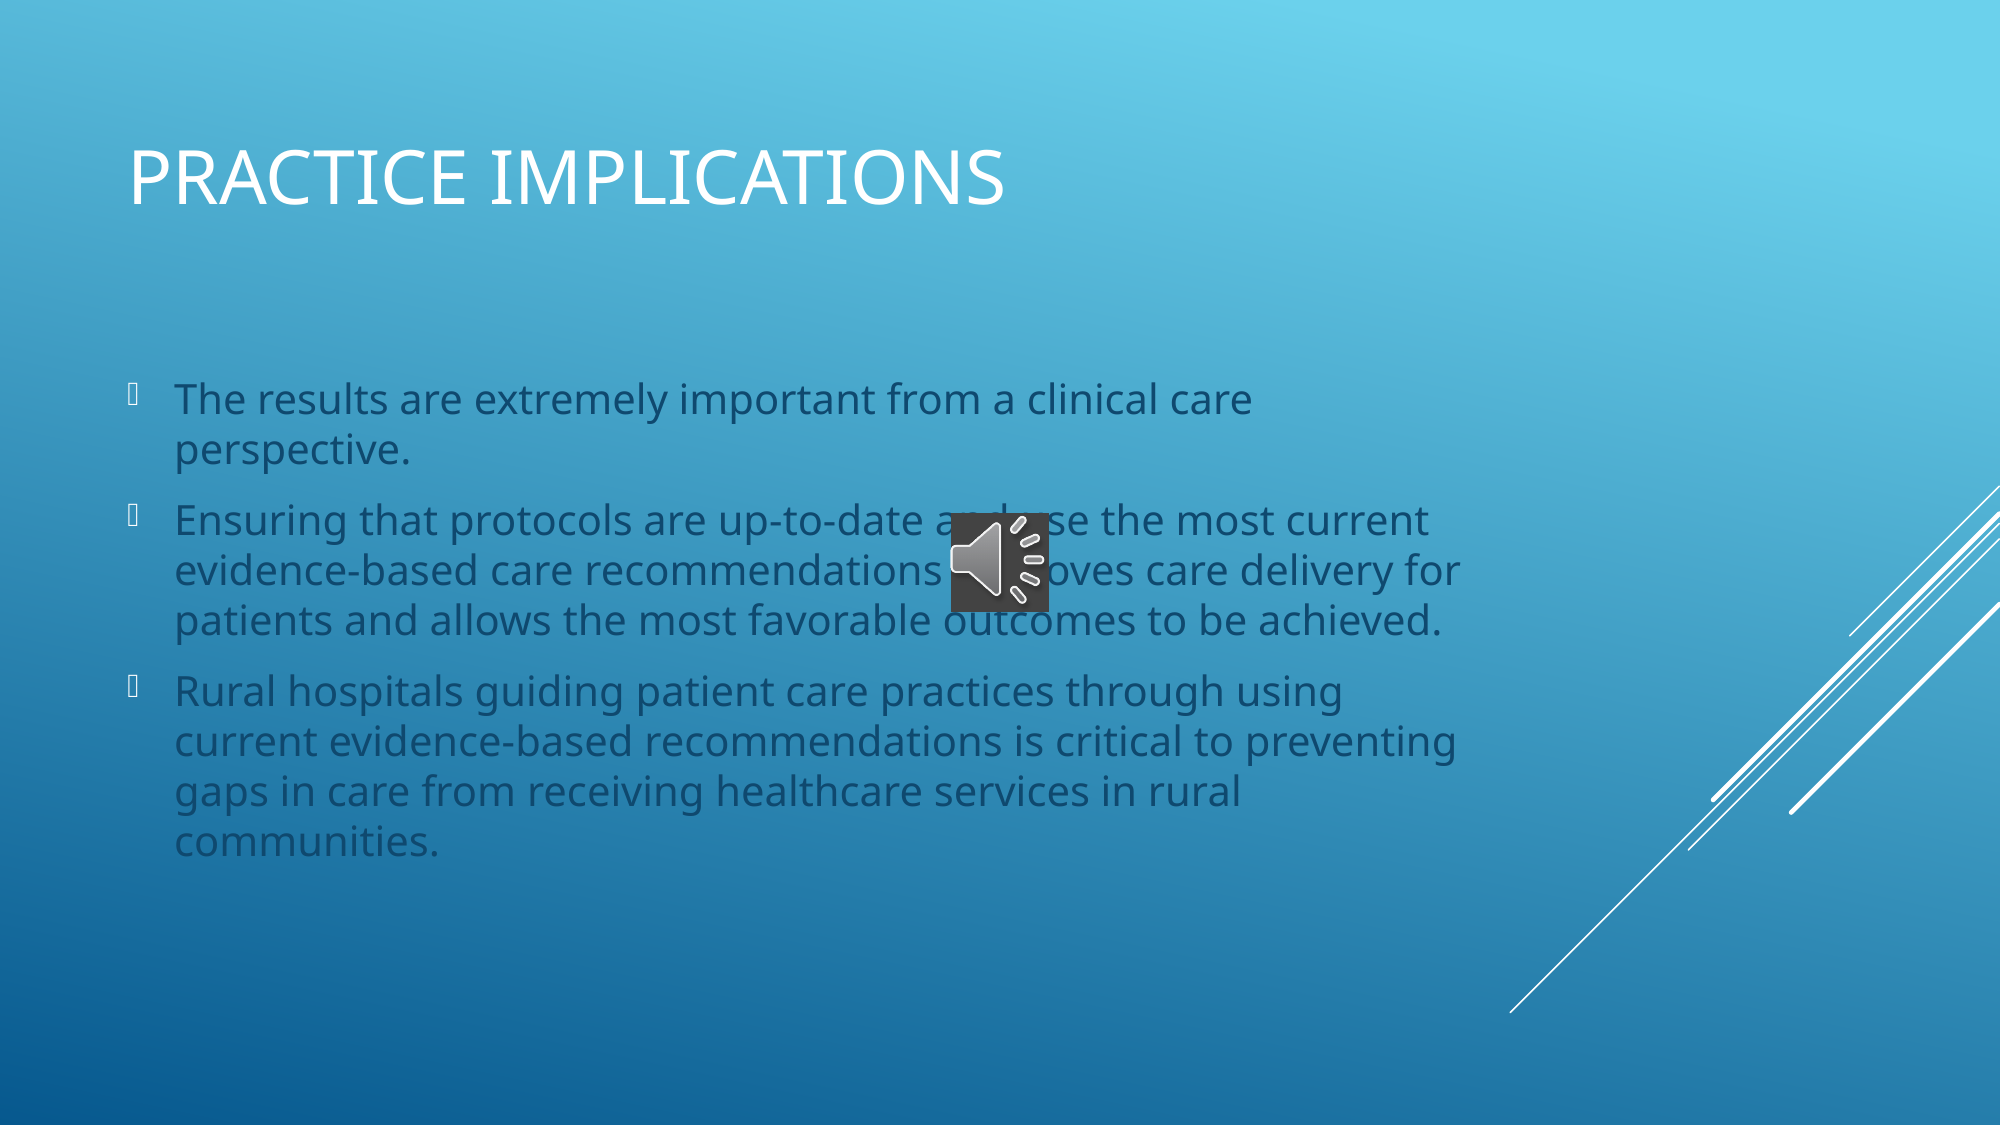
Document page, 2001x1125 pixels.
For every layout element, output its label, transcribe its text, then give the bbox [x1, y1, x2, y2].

title Practice implications [112, 50, 1513, 299]
picture [949, 512, 1051, 613]
list The results are extremely important from a clinical care perspective. Ensuring that protocols are up-to-date and use the most current evidence-based care recommendations improves care delivery for patients and allows the most favorable outcomes to be achieved. Rural hospitals guiding patient care practices through using current evidence-based recommendations is critical to preventing gaps in care from receiving healthcare services in rural communities. [112, 357, 1513, 951]
